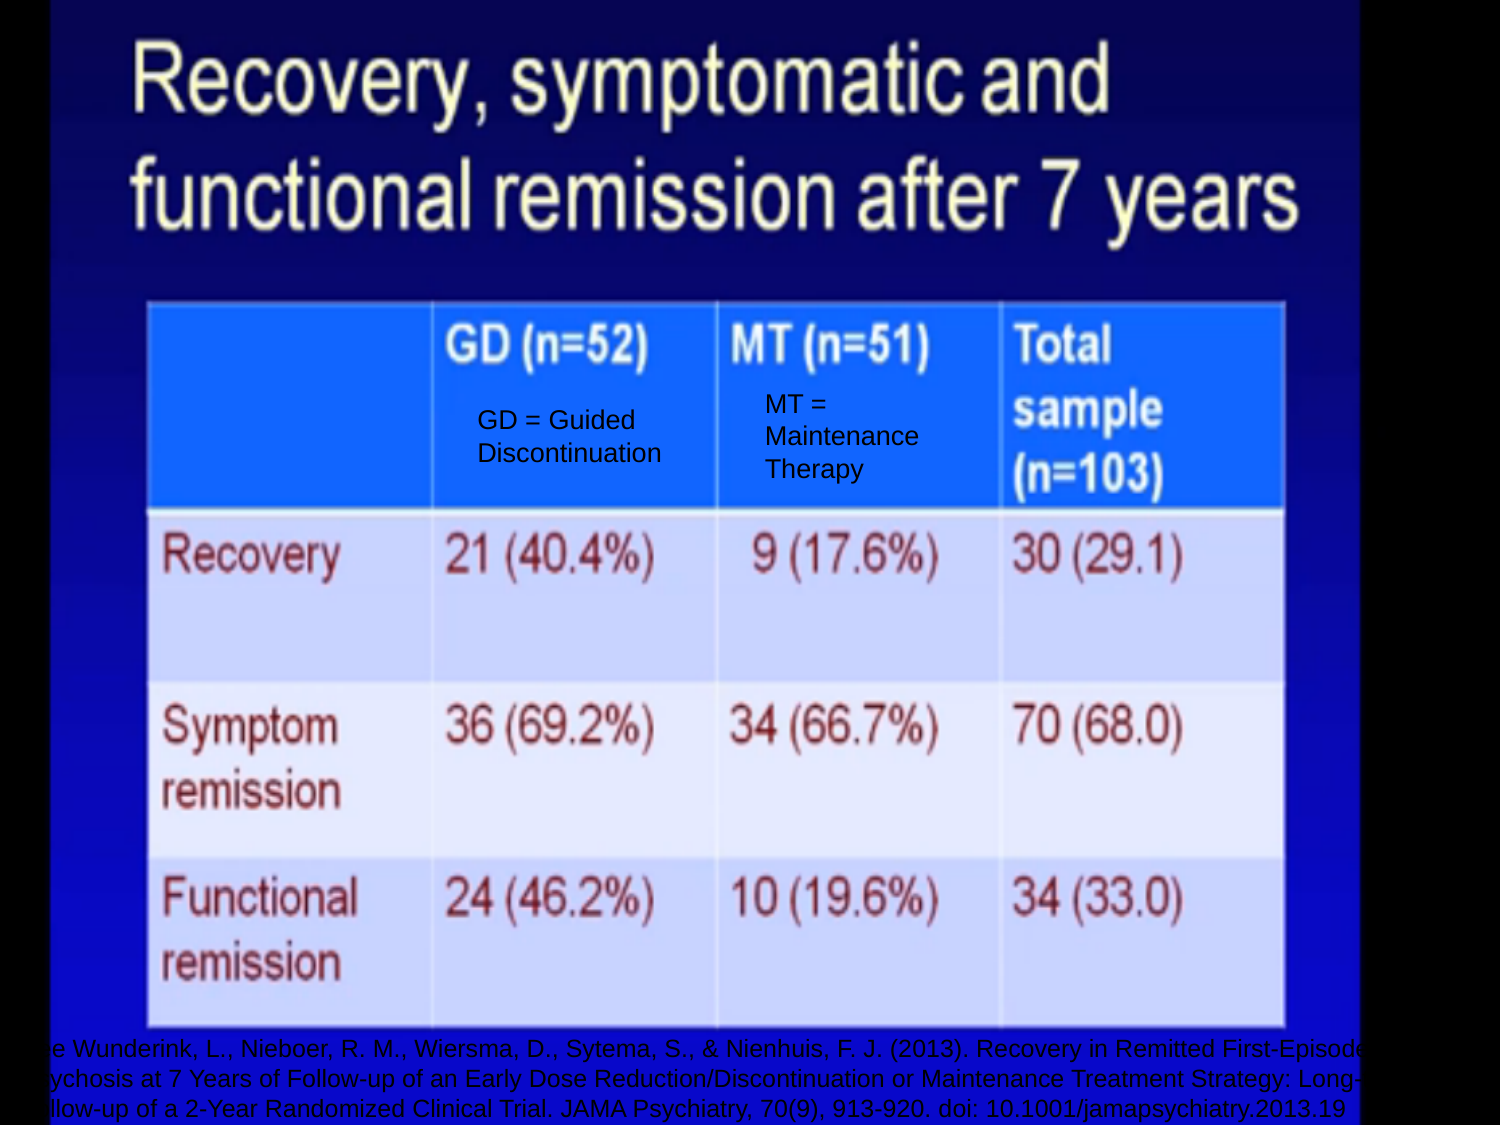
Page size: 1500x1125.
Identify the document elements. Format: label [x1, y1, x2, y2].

list [0, 0, 1500, 1125]
